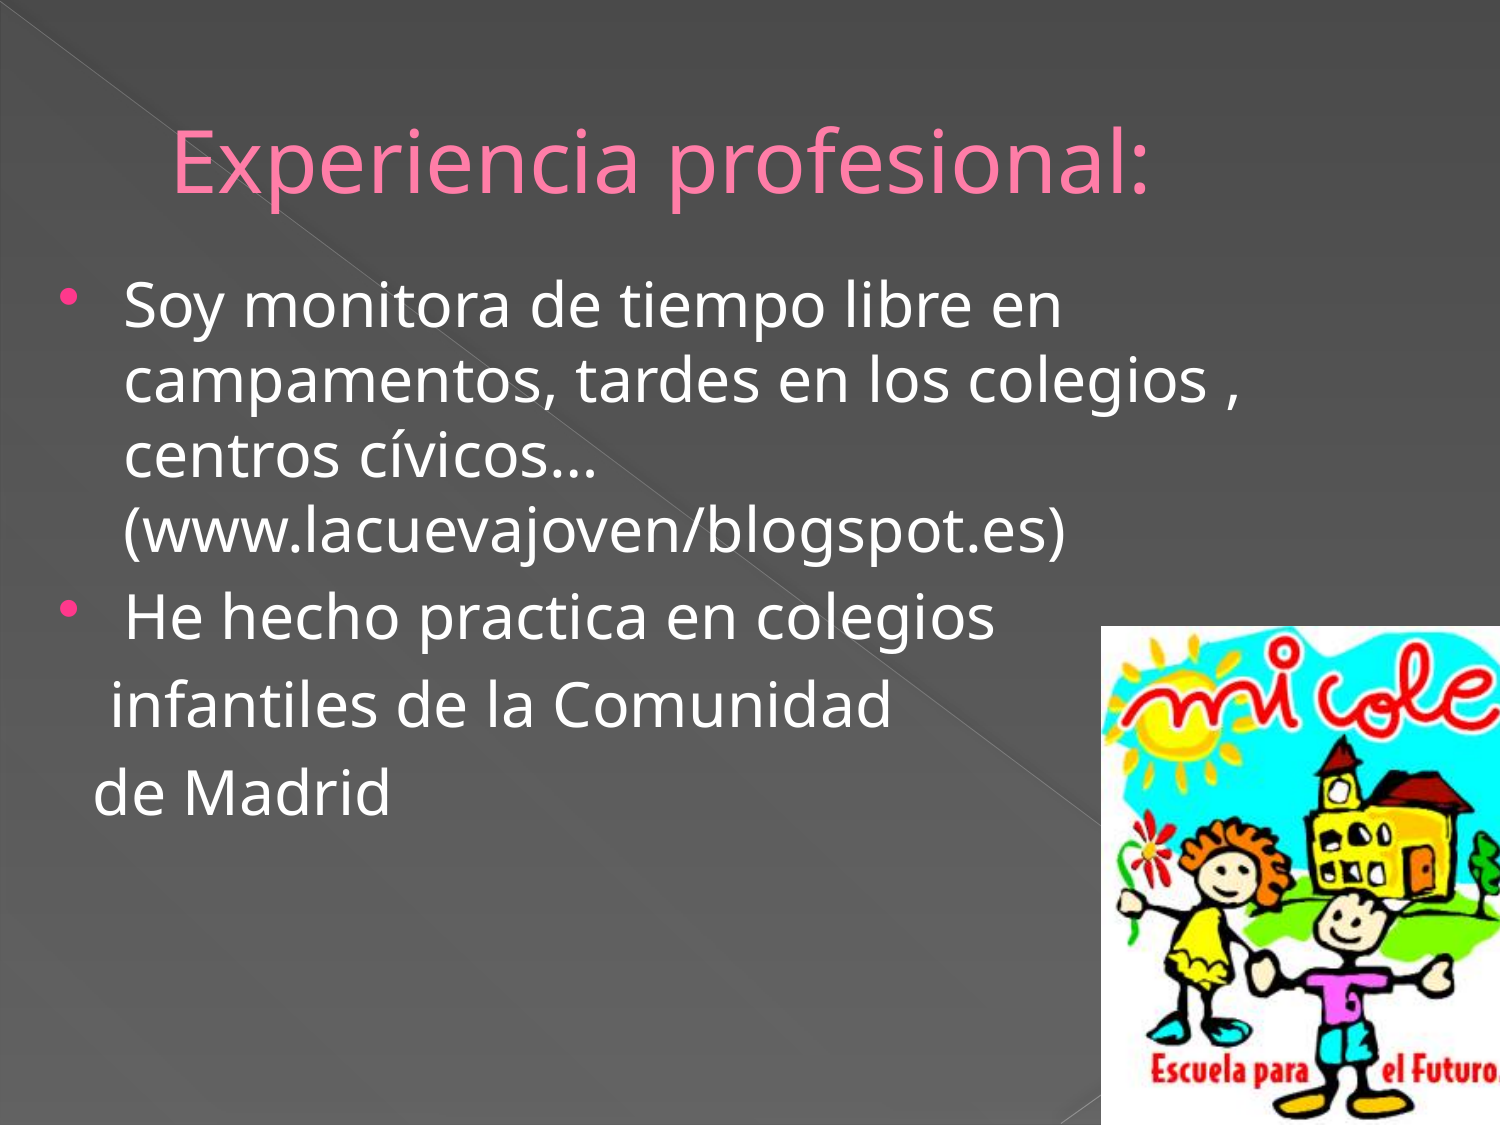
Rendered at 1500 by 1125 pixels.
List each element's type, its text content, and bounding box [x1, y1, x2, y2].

title Experiencia profesional: [75, 43, 1425, 257]
picture [1101, 626, 1500, 1125]
list Soy monitora de tiempo libre en campamentos, tardes en los colegios , centros cívicos… (www.lacuevajoven/blogspot.es) He hecho practica en colegios infantiles de la Comunidad de Madrid [35, 257, 1465, 1008]
